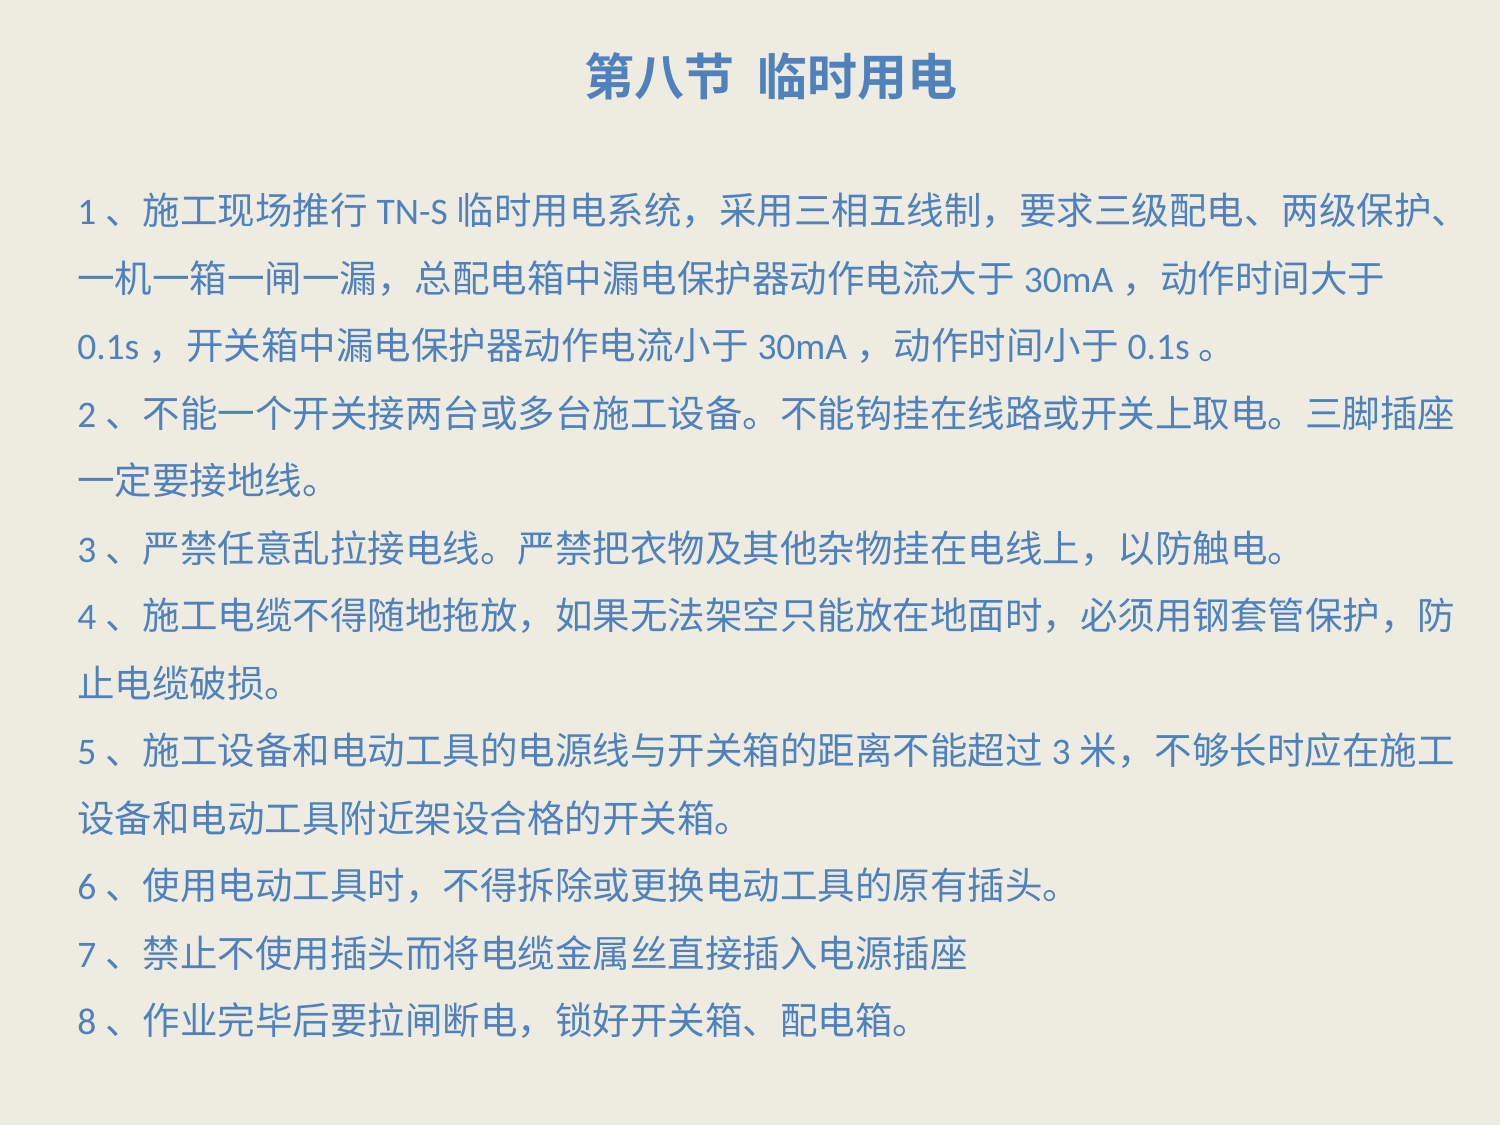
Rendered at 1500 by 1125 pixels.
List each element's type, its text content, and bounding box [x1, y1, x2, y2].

text_box 第八节 临时用电 1、施工现场推行TN-S临时用电系统，采用三相五线制，要求三级配电、两级保护、一机一箱一闸一漏，总配电箱中漏电保护器动作电流大于30mA，动作时间大于0.1s，开关箱中漏电保护器动作电流小于30mA，动作时间小于0.1s。 2、不能一个开关接两台或多台施工设备。不能钩挂在线路或开关上取电。三脚插座一定要接地线。 3、严禁任意乱拉接电线。严禁把衣物及其他杂物挂在电线上，以防触电。 4、施工电缆不得随地拖放，如果无法架空只能放在地面时，必须用钢套管保护，防止电缆破损。 5、施工设备和电动工具的电源线与开关箱的距离不能超过3米，不够长时应在施工设备和电动工具附近架设合格的开关箱。 6、使用电动工具时，不得拆除或更换电动工具的原有插头。 7、禁止不使用插头而将电缆金属丝直接插入电源插座 8、作业完毕后要拉闸断电，锁好开关箱、配电箱。 [62, 37, 1480, 1050]
